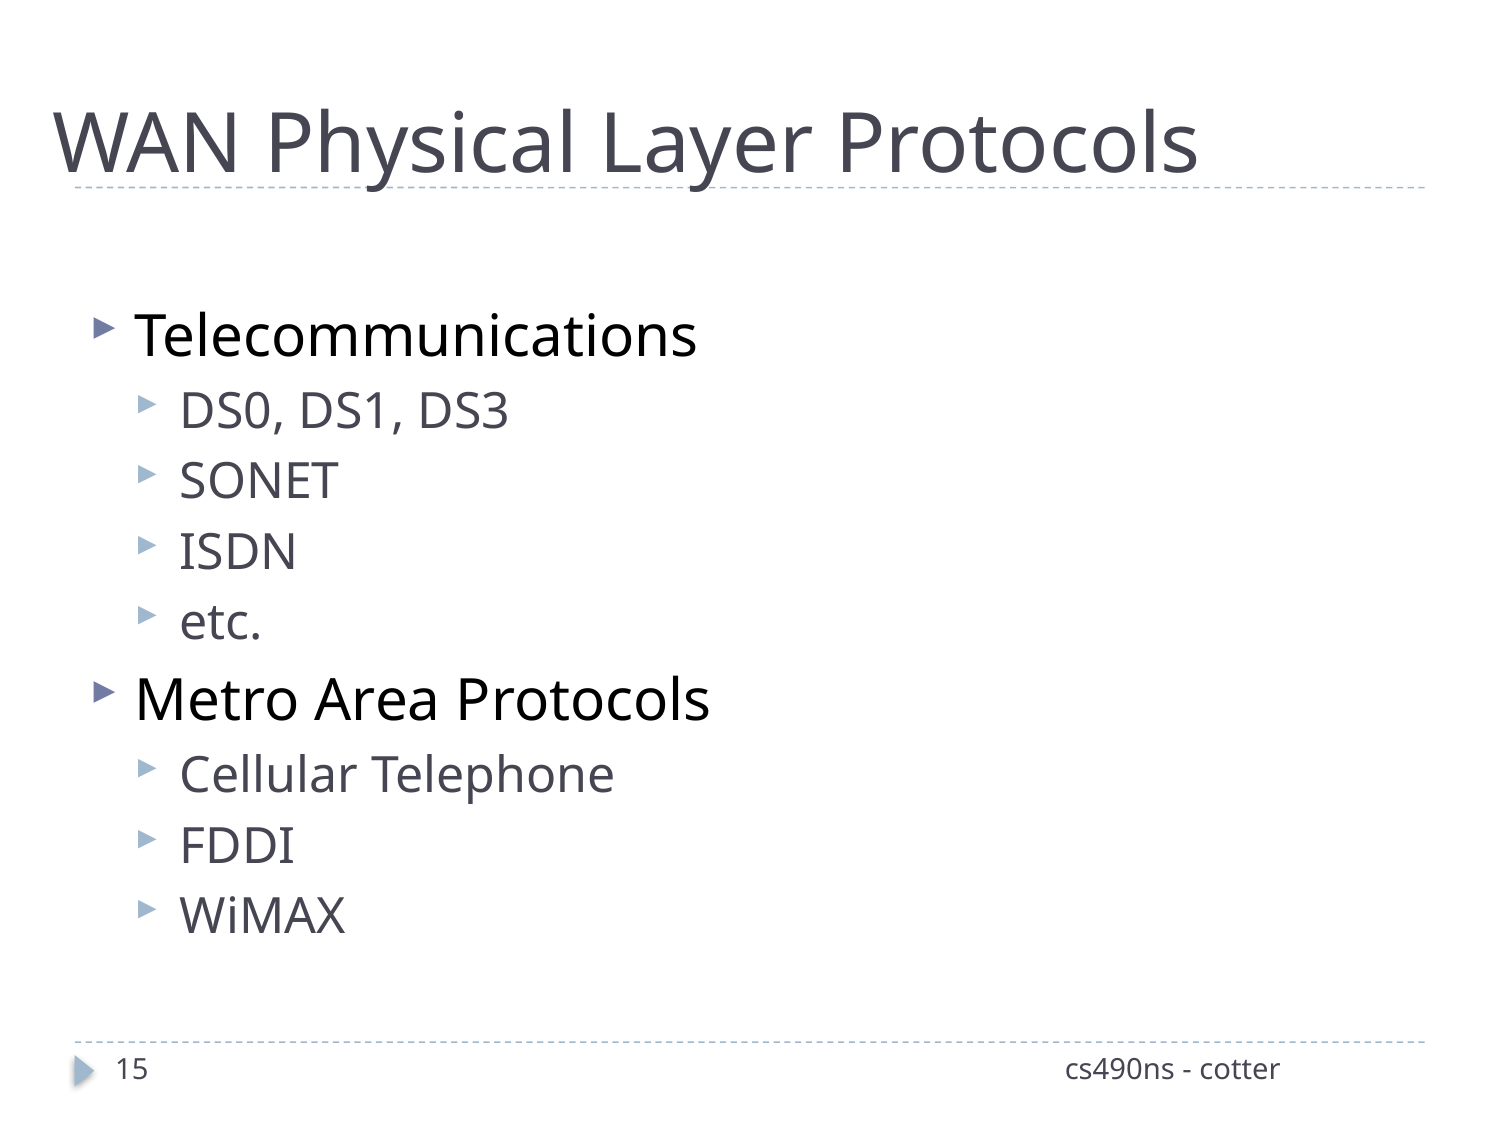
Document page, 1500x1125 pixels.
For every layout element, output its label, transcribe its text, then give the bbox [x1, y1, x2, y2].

title WAN Physical Layer Protocols [37, 40, 1451, 197]
slide_number cs490ns - cotter [1050, 1042, 1426, 1103]
slide_number 15 [100, 1042, 426, 1103]
list Telecommunications DS0, DS1, DS3 SONET ISDN etc. Metro Area Protocols Cellular Telephone FDDI WiMAX [75, 290, 1425, 1010]
